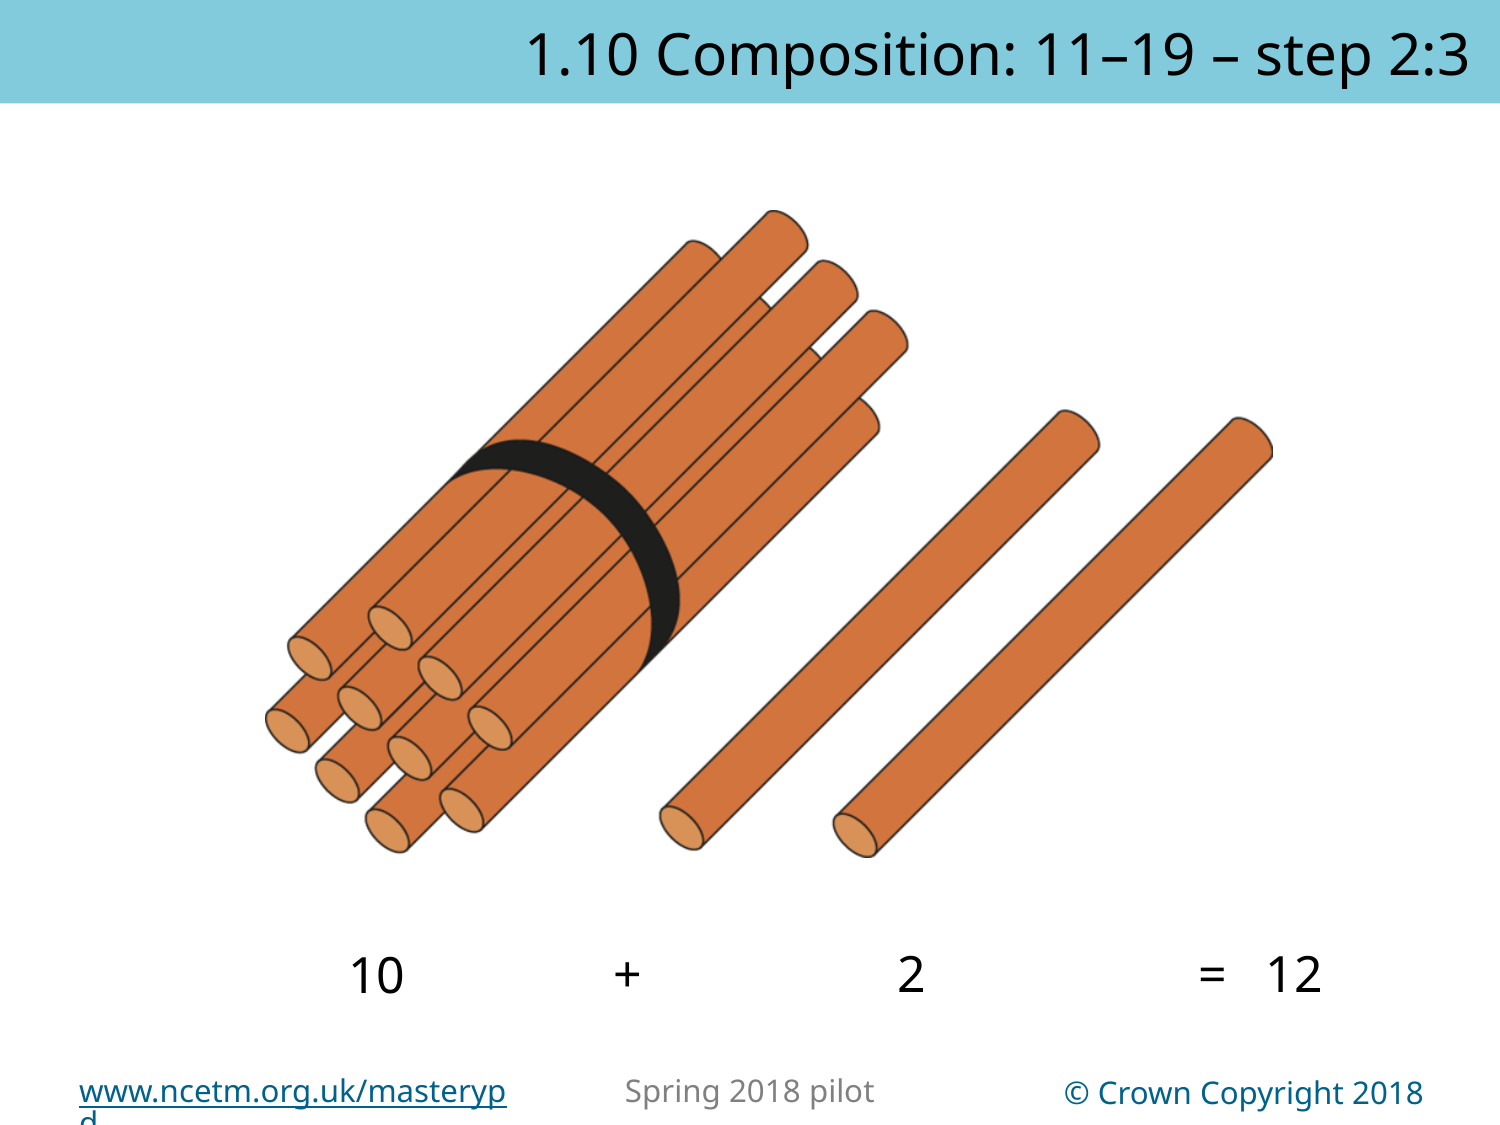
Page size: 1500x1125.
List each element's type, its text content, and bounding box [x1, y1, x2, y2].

list 1.10 Composition: 11–19 – step 2:3 [0, 0, 1500, 104]
picture [265, 210, 1273, 859]
text_box = 12 [1168, 934, 1353, 1010]
text_box + [575, 934, 682, 1010]
text_box 10 [323, 935, 430, 1011]
text_box 2 [858, 934, 965, 1010]
